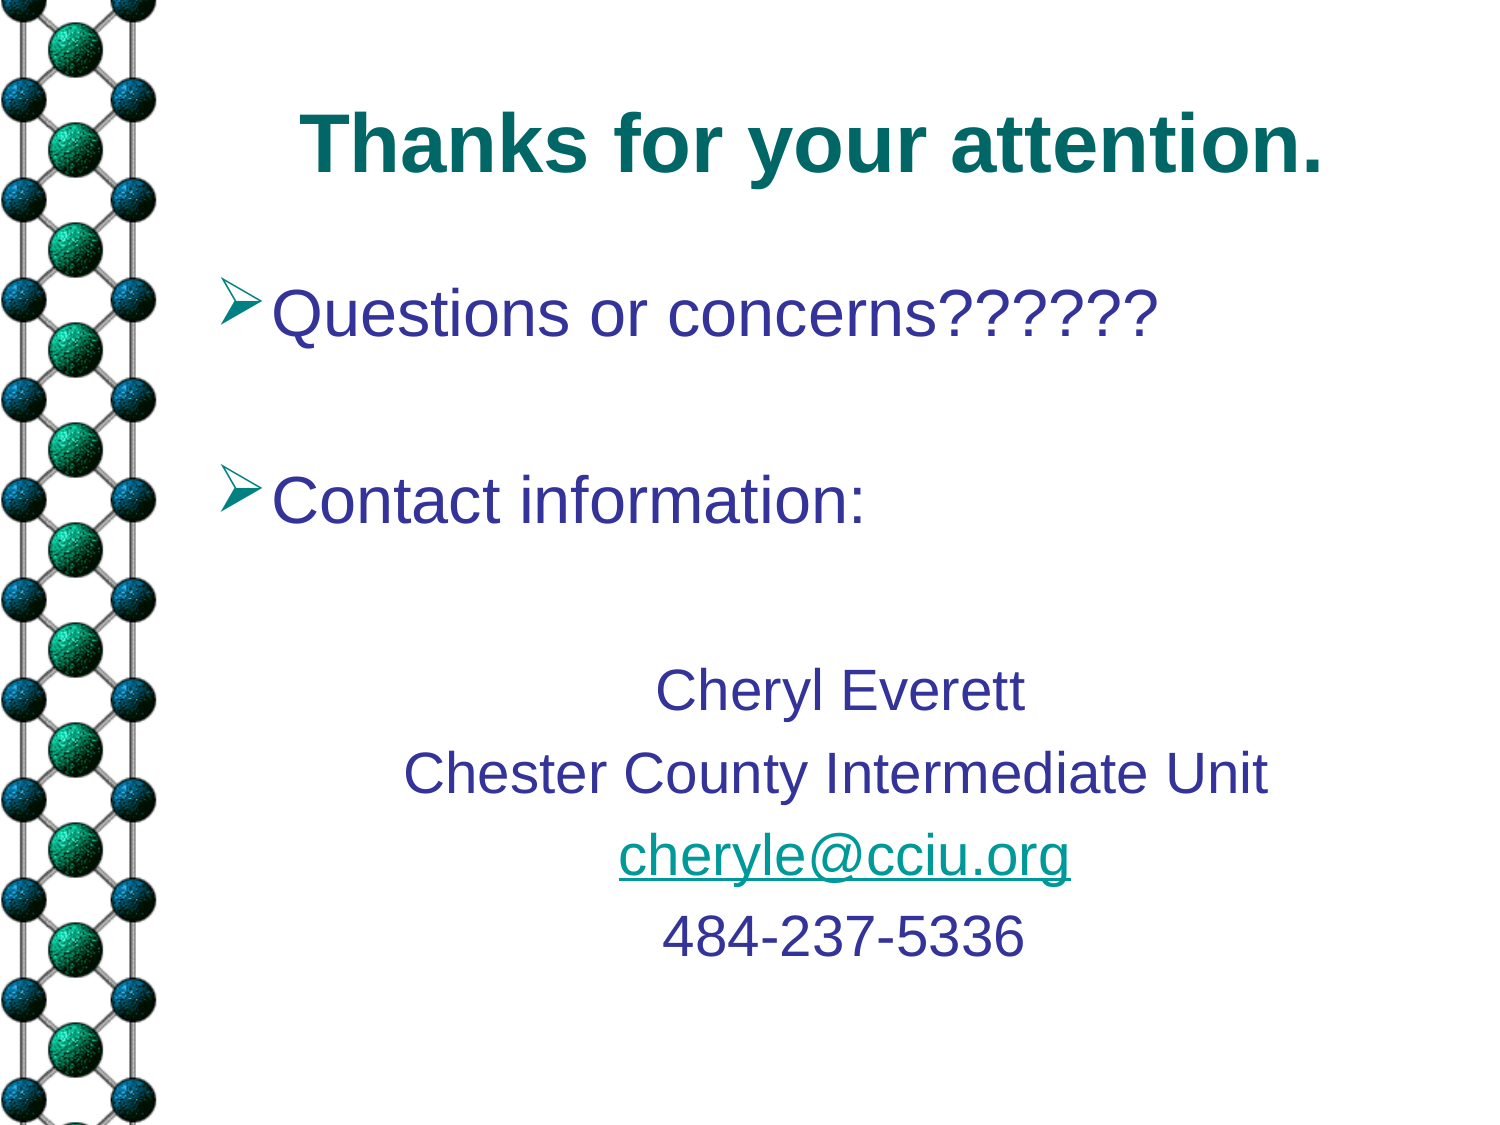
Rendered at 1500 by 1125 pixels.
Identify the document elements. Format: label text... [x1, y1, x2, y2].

title Thanks for your attention. [199, 44, 1426, 233]
list Questions or concerns?????? Contact information: Cheryl Everett Chester County Intermediate Unit cheryle@cciu.org 484-237-5336 [199, 262, 1426, 1076]
picture [0, 0, 1500, 1125]
